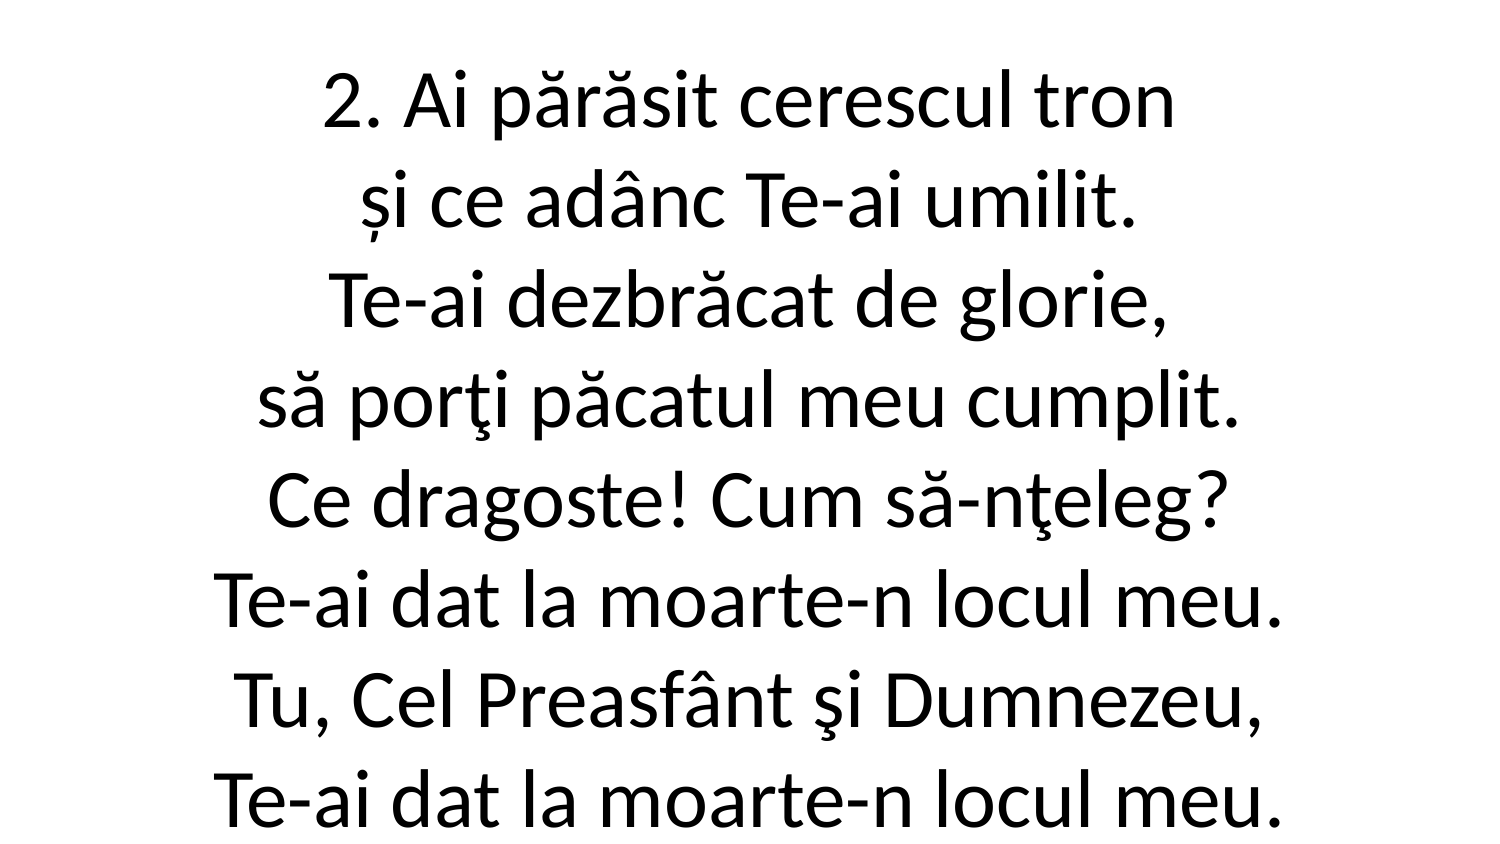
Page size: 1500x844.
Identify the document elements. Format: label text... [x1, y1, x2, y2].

text_box 2. Ai părăsit cerescul tron și ce adânc Te-ai umilit. Te-ai dezbrăcat de glorie, să porţi păcatul meu cumplit. Ce dragoste! Cum să-nţeleg? Te-ai dat la moarte-n locul meu. Tu, Cel Preasfânt şi Dumnezeu, Te-ai dat la moarte-n locul meu. [198, 0, 1302, 844]
